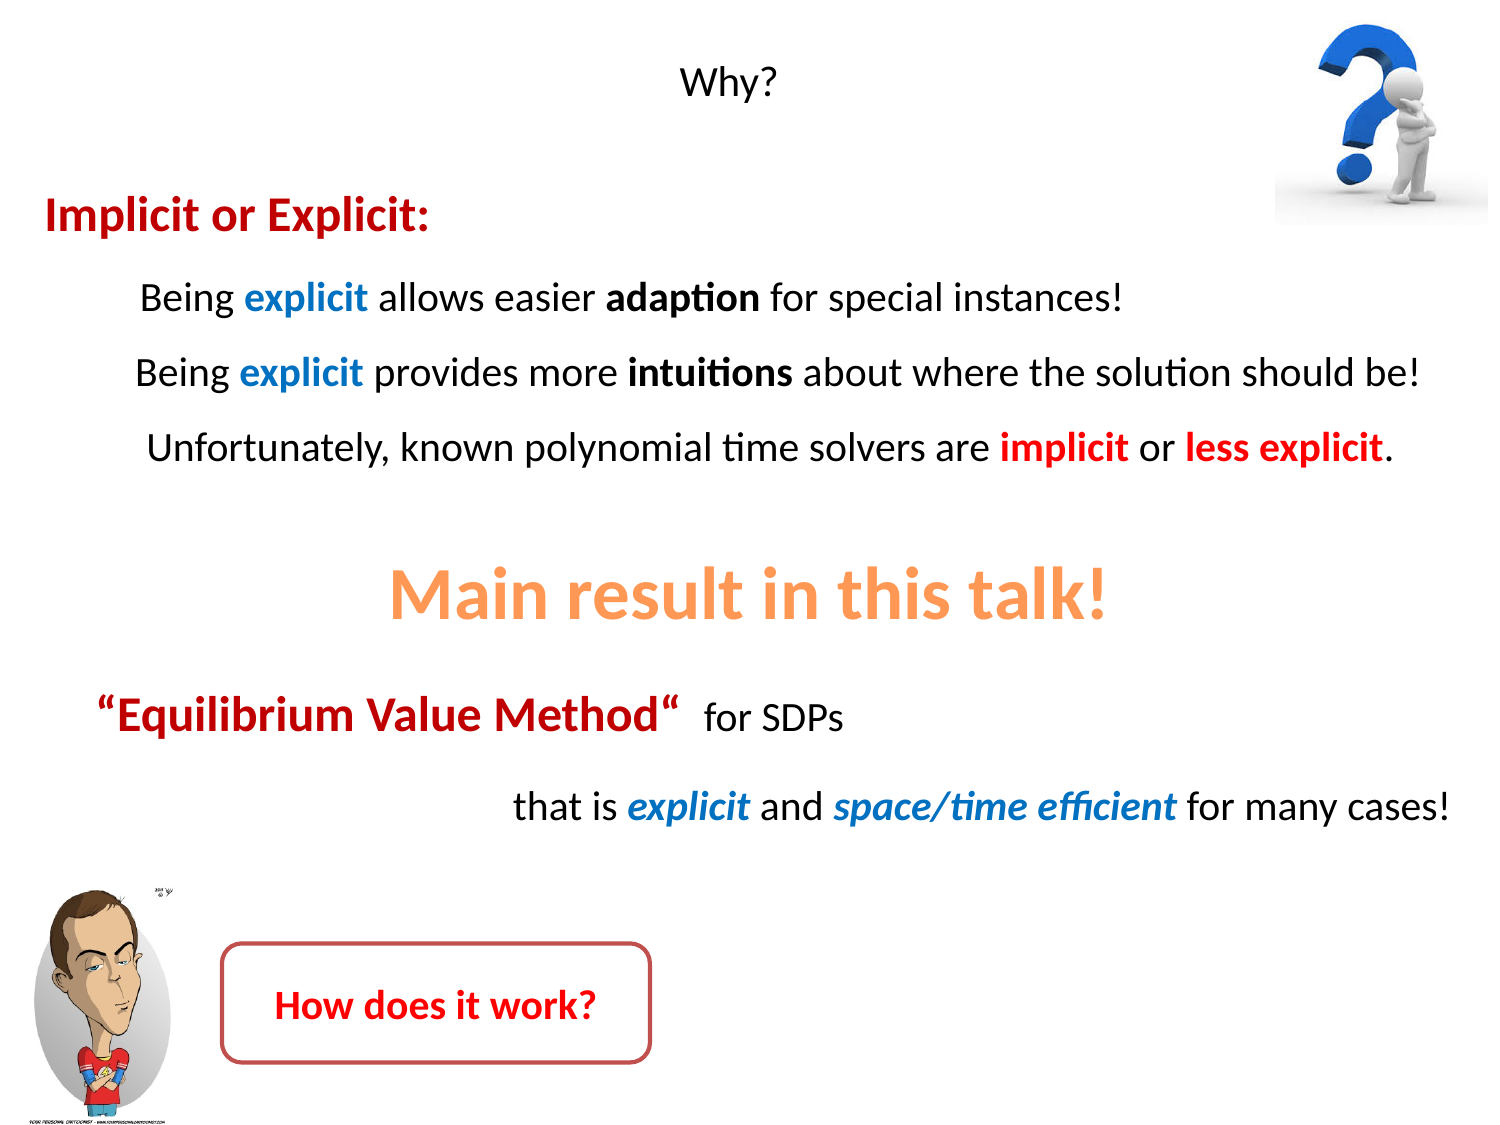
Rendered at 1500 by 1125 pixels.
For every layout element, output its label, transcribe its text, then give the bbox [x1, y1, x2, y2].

text_box that is explicit and space/time efficient for many cases! [498, 771, 1467, 837]
text_box “Equilibrium Value Method“ for SDPs [80, 674, 860, 749]
title Why? [75, 45, 1269, 113]
text_box Unfortunately, known polynomial time solvers are implicit or less explicit. [131, 412, 1419, 478]
text_box Being explicit provides more intuitions about where the solution should be! [120, 337, 1437, 403]
picture [1274, 12, 1488, 225]
text_box How does it work? [219, 941, 653, 1065]
text_box Being explicit allows easier adaption for special instances! [125, 262, 1149, 328]
text_box Main result in this talk! [373, 537, 1126, 643]
text_box Implicit or Explicit: [29, 174, 446, 249]
picture [27, 884, 176, 1125]
